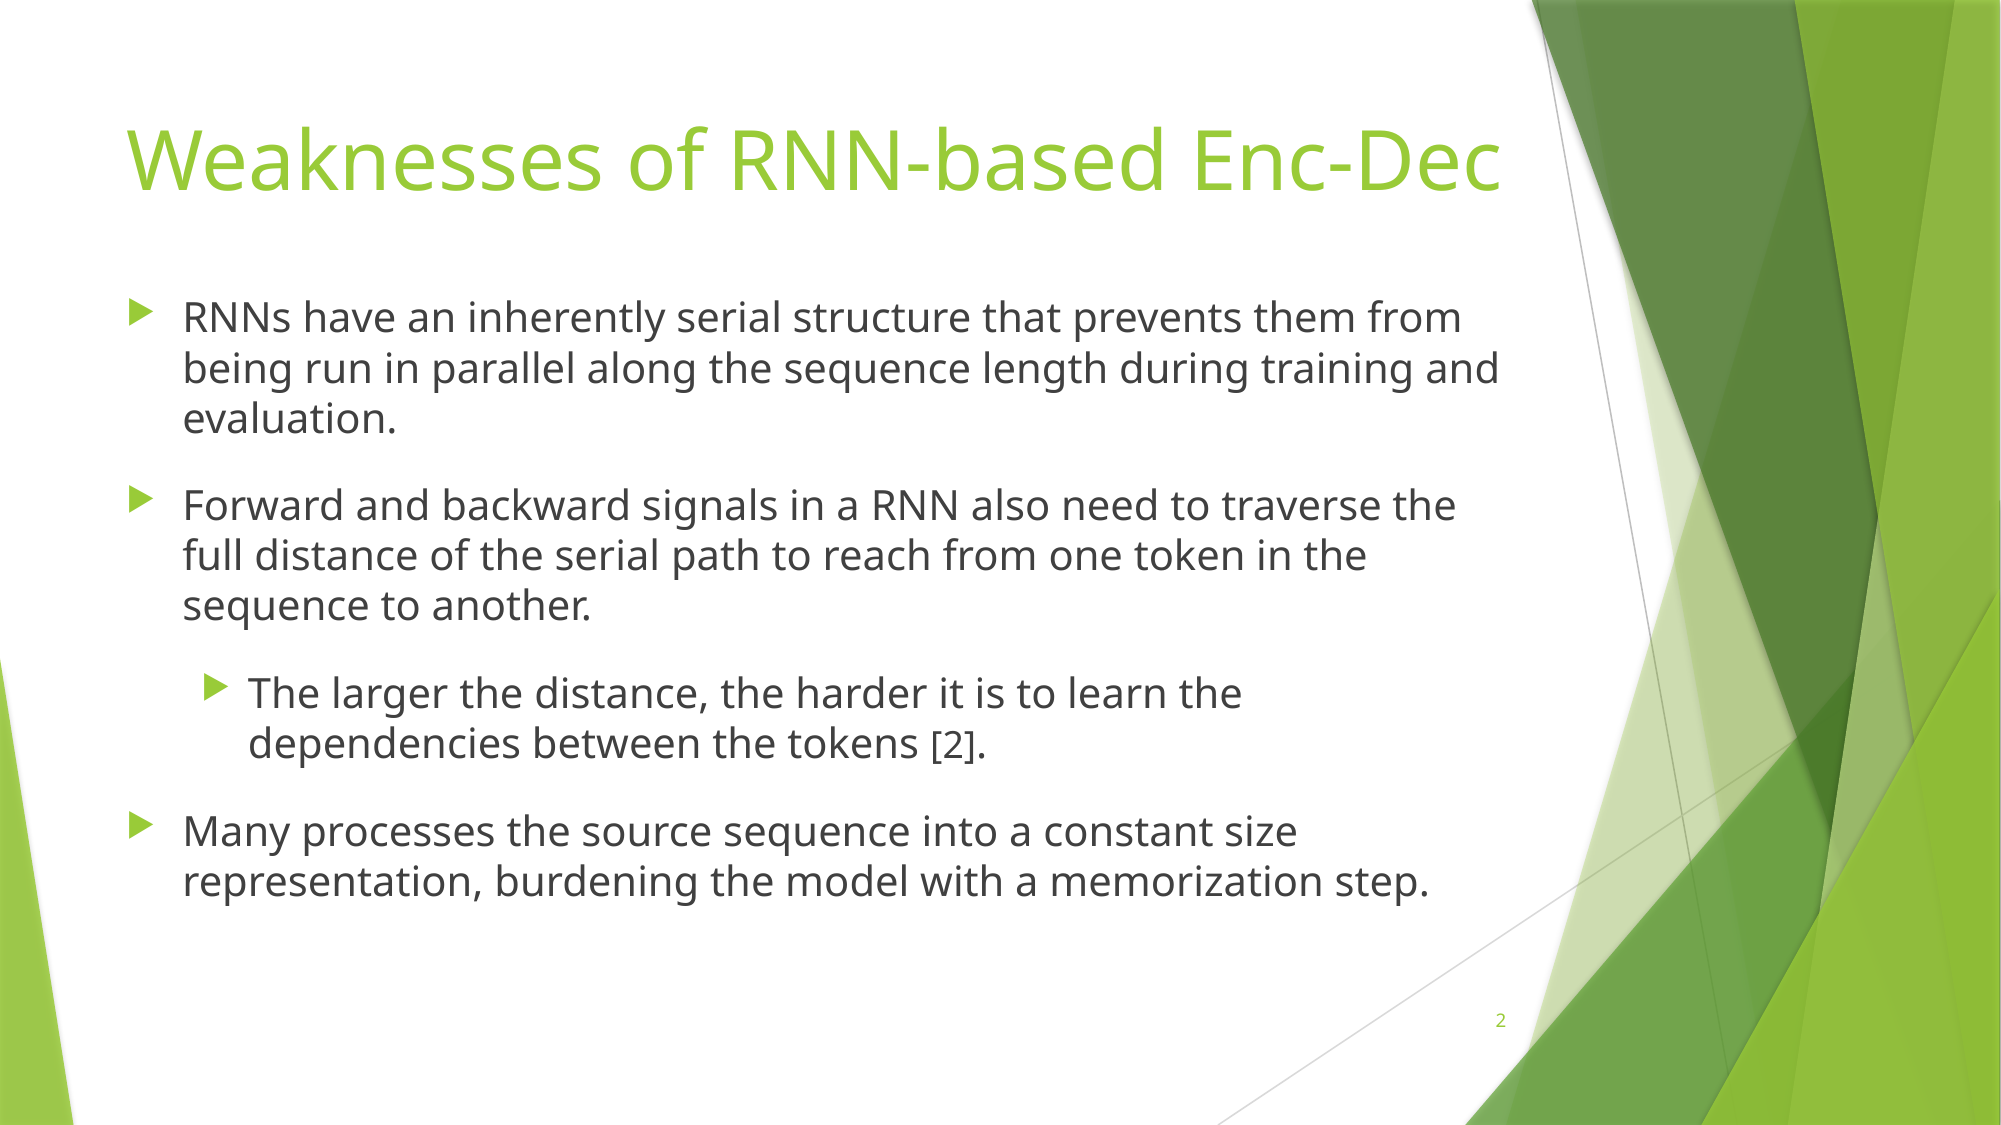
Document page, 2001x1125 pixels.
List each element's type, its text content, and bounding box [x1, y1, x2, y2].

slide_number 2 [1409, 991, 1522, 1051]
list RNNs have an inherently serial structure that prevents them from being run in parallel along the sequence length during training and evaluation. Forward and backward signals in a RNN also need to traverse the full distance of the serial path to reach from one token in the sequence to another. The larger the distance, the harder it is to learn the dependencies between the tokens [2]. Many processes the source sequence into a constant size representation, burdening the model with a memorization step. [111, 283, 1522, 991]
title Weaknesses of RNN-based Enc-Dec [111, 99, 1522, 253]
